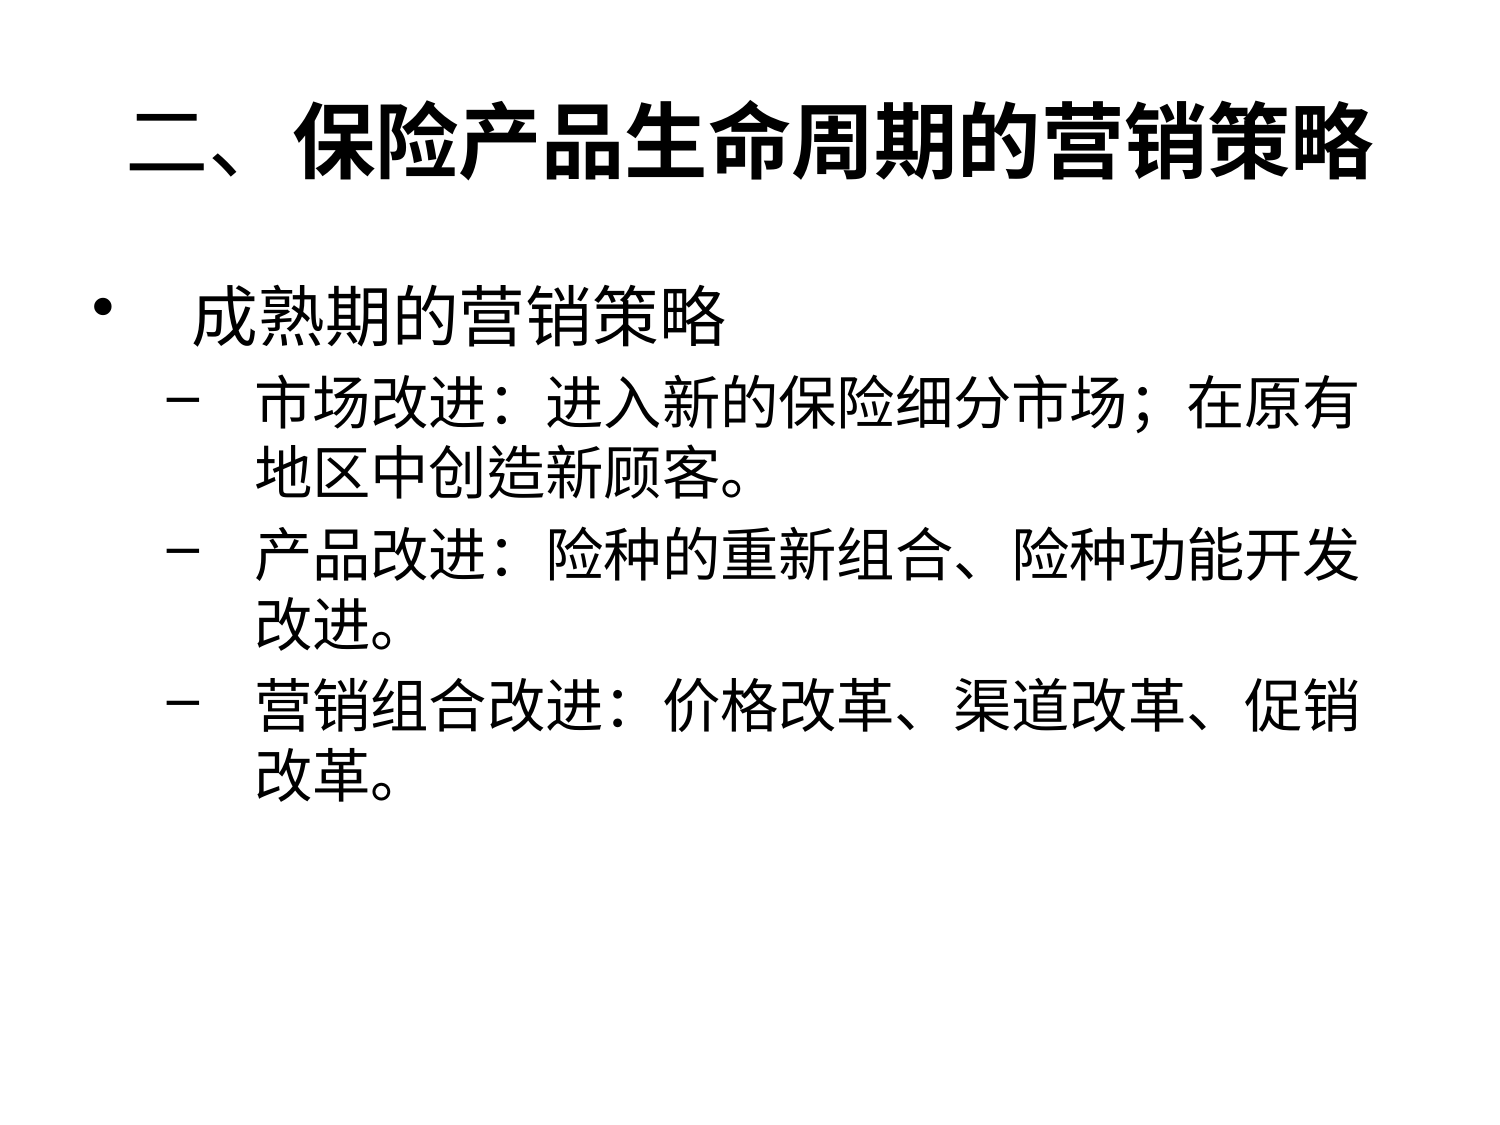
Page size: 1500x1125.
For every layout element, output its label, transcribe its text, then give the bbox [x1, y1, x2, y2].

title 二、保险产品生命周期的营销策略 [75, 45, 1425, 233]
list 成熟期的营销策略 市场改进：进入新的保险细分市场；在原有地区中创造新顾客。 产品改进：险种的重新组合、险种功能开发改进。 营销组合改进：价格改革、渠道改革、促销改革。 [76, 267, 1427, 1010]
